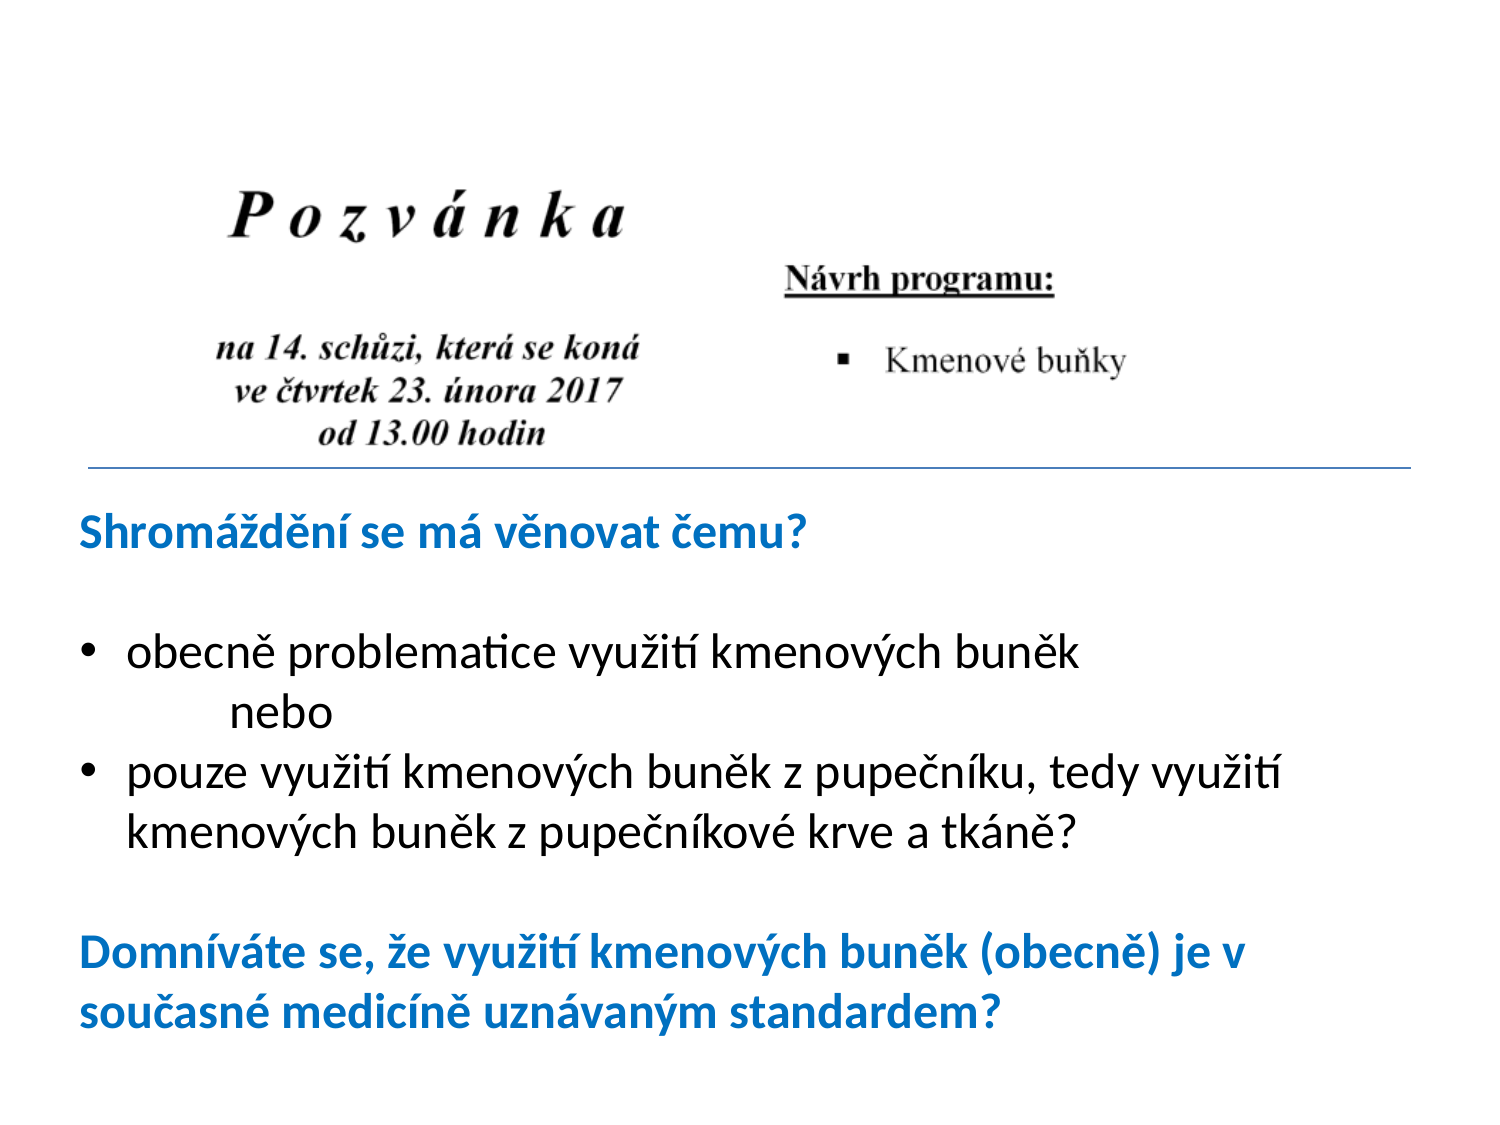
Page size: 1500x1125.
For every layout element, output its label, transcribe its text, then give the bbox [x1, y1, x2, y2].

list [147, 184, 708, 467]
text_box Shromáždění se má věnovat čemu? obecně problematice využití kmenových buněk nebo pouze využití kmenových buněk z pupečníku, tedy využití kmenových buněk z pupečníkové krve a tkáně? Domníváte se, že využití kmenových buněk (obecně) je v současné medicíně uznávaným standardem? [64, 491, 1306, 1047]
picture [761, 243, 1151, 397]
